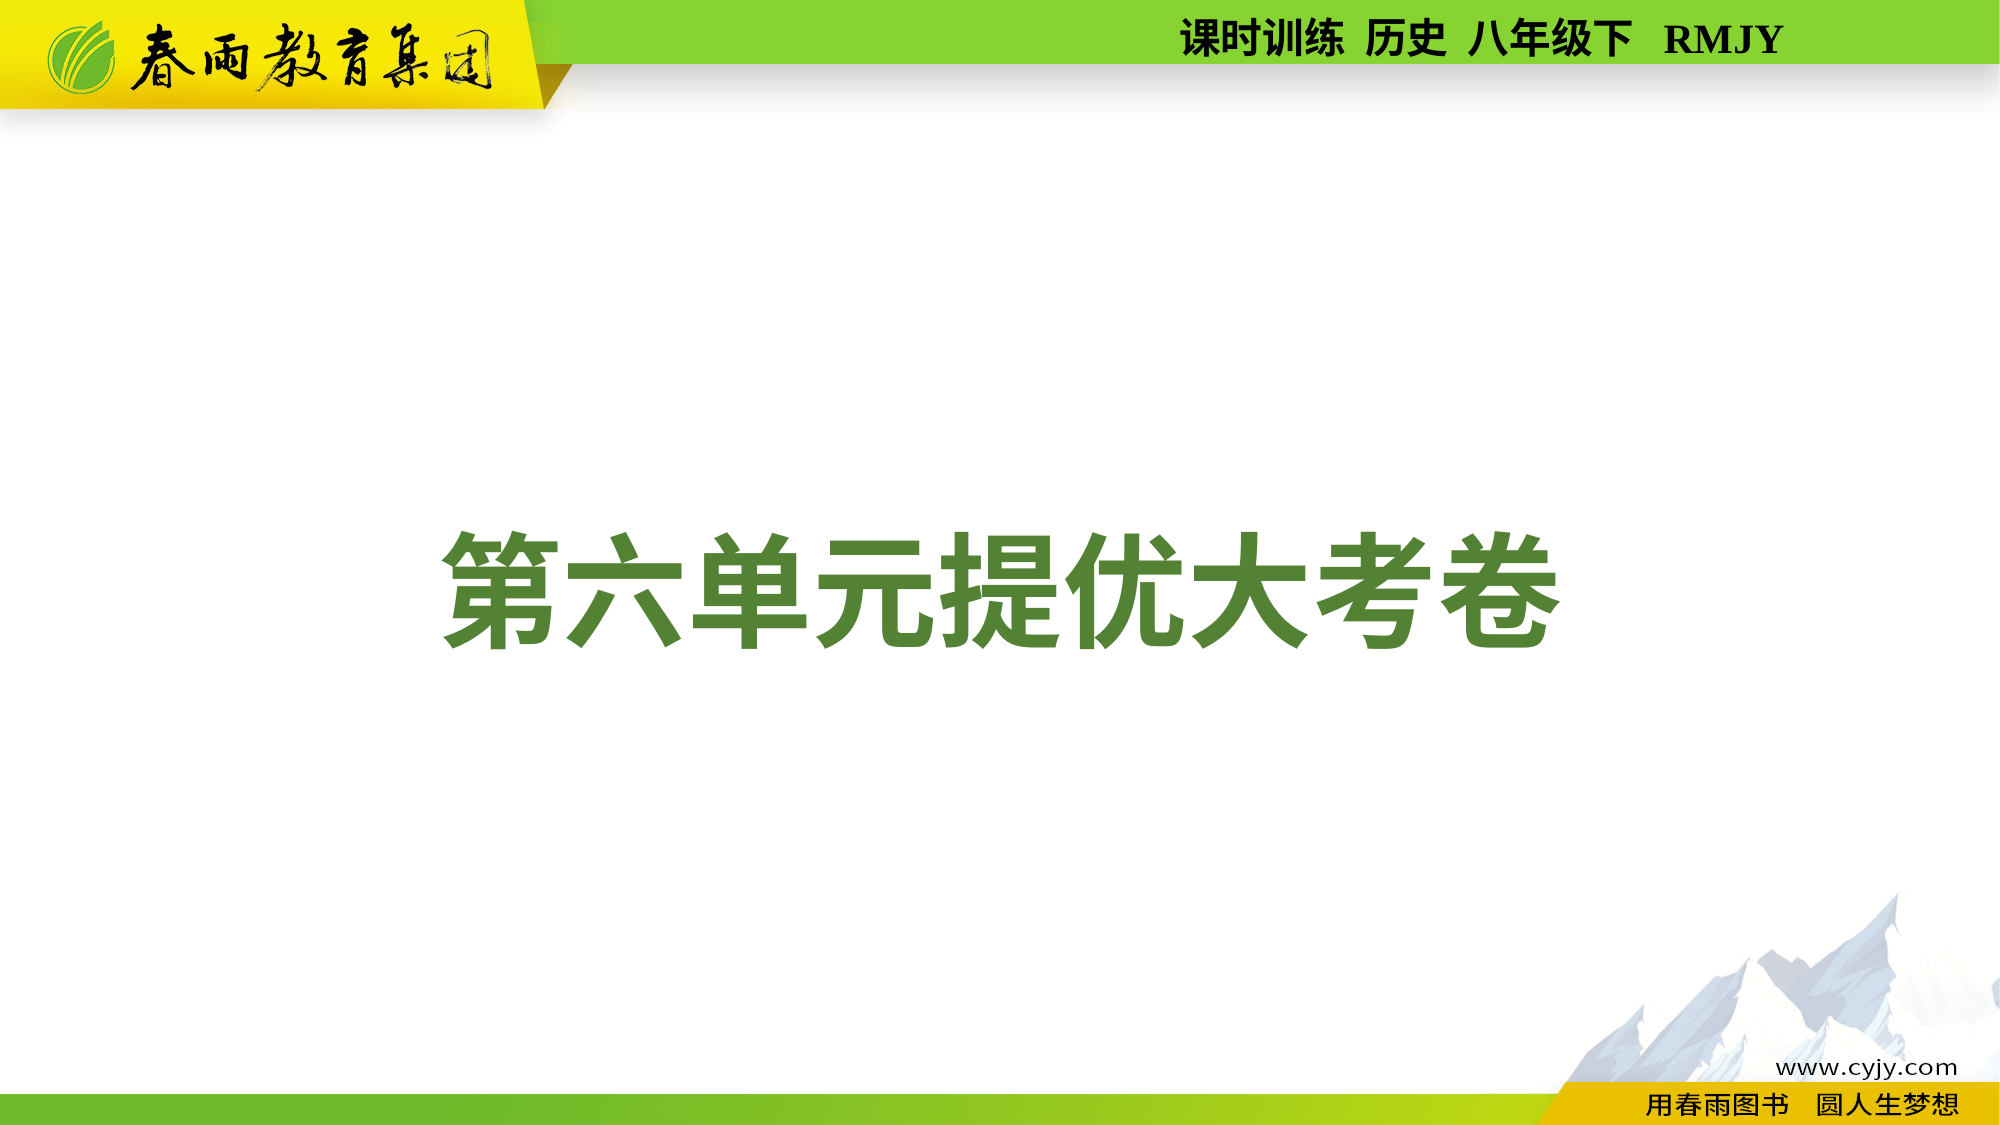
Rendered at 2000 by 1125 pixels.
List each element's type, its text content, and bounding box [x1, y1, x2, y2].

text_box 第六单元提优大考卷 [0, 431, 2000, 672]
picture [0, 0, 2000, 431]
picture [0, 672, 2000, 1125]
